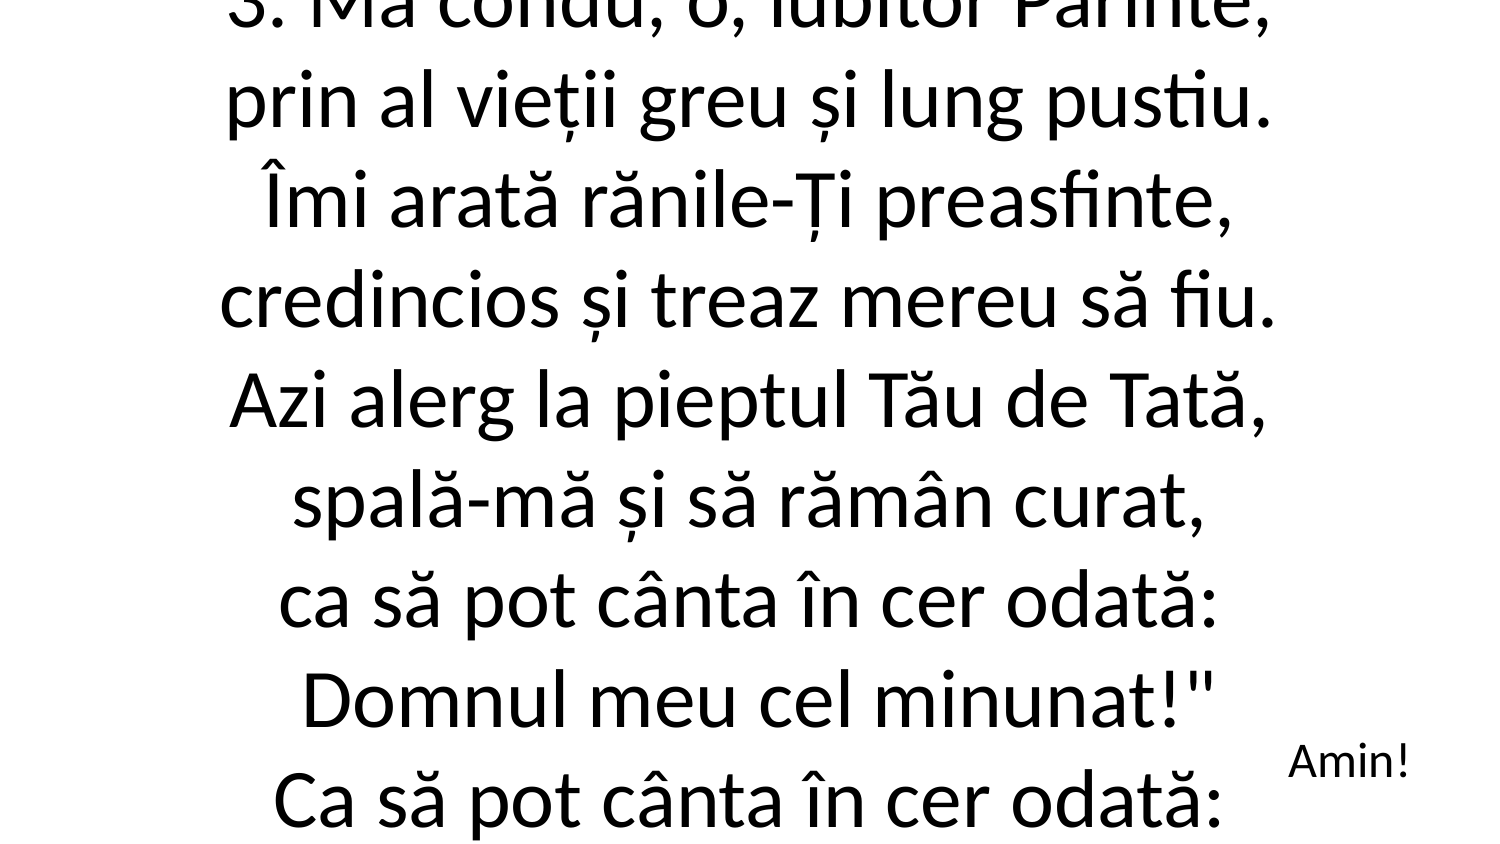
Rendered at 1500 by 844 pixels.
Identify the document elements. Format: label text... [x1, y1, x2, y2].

text_box Amin! [1273, 674, 1427, 795]
text_box 3. Mă condu, o, iubitor Părinte, prin al vieții greu și lung pustiu. Îmi arată rănile-Ți preasfinte, credincios și treaz mereu să fiu. Azi alerg la pieptul Tău de Tată, spală-mă și să rămân curat, ca să pot cânta în cer odată: Domnul meu cel minunat!" Ca să pot cânta în cer odată: Domnul meu cel minunat!" [204, 0, 1295, 844]
